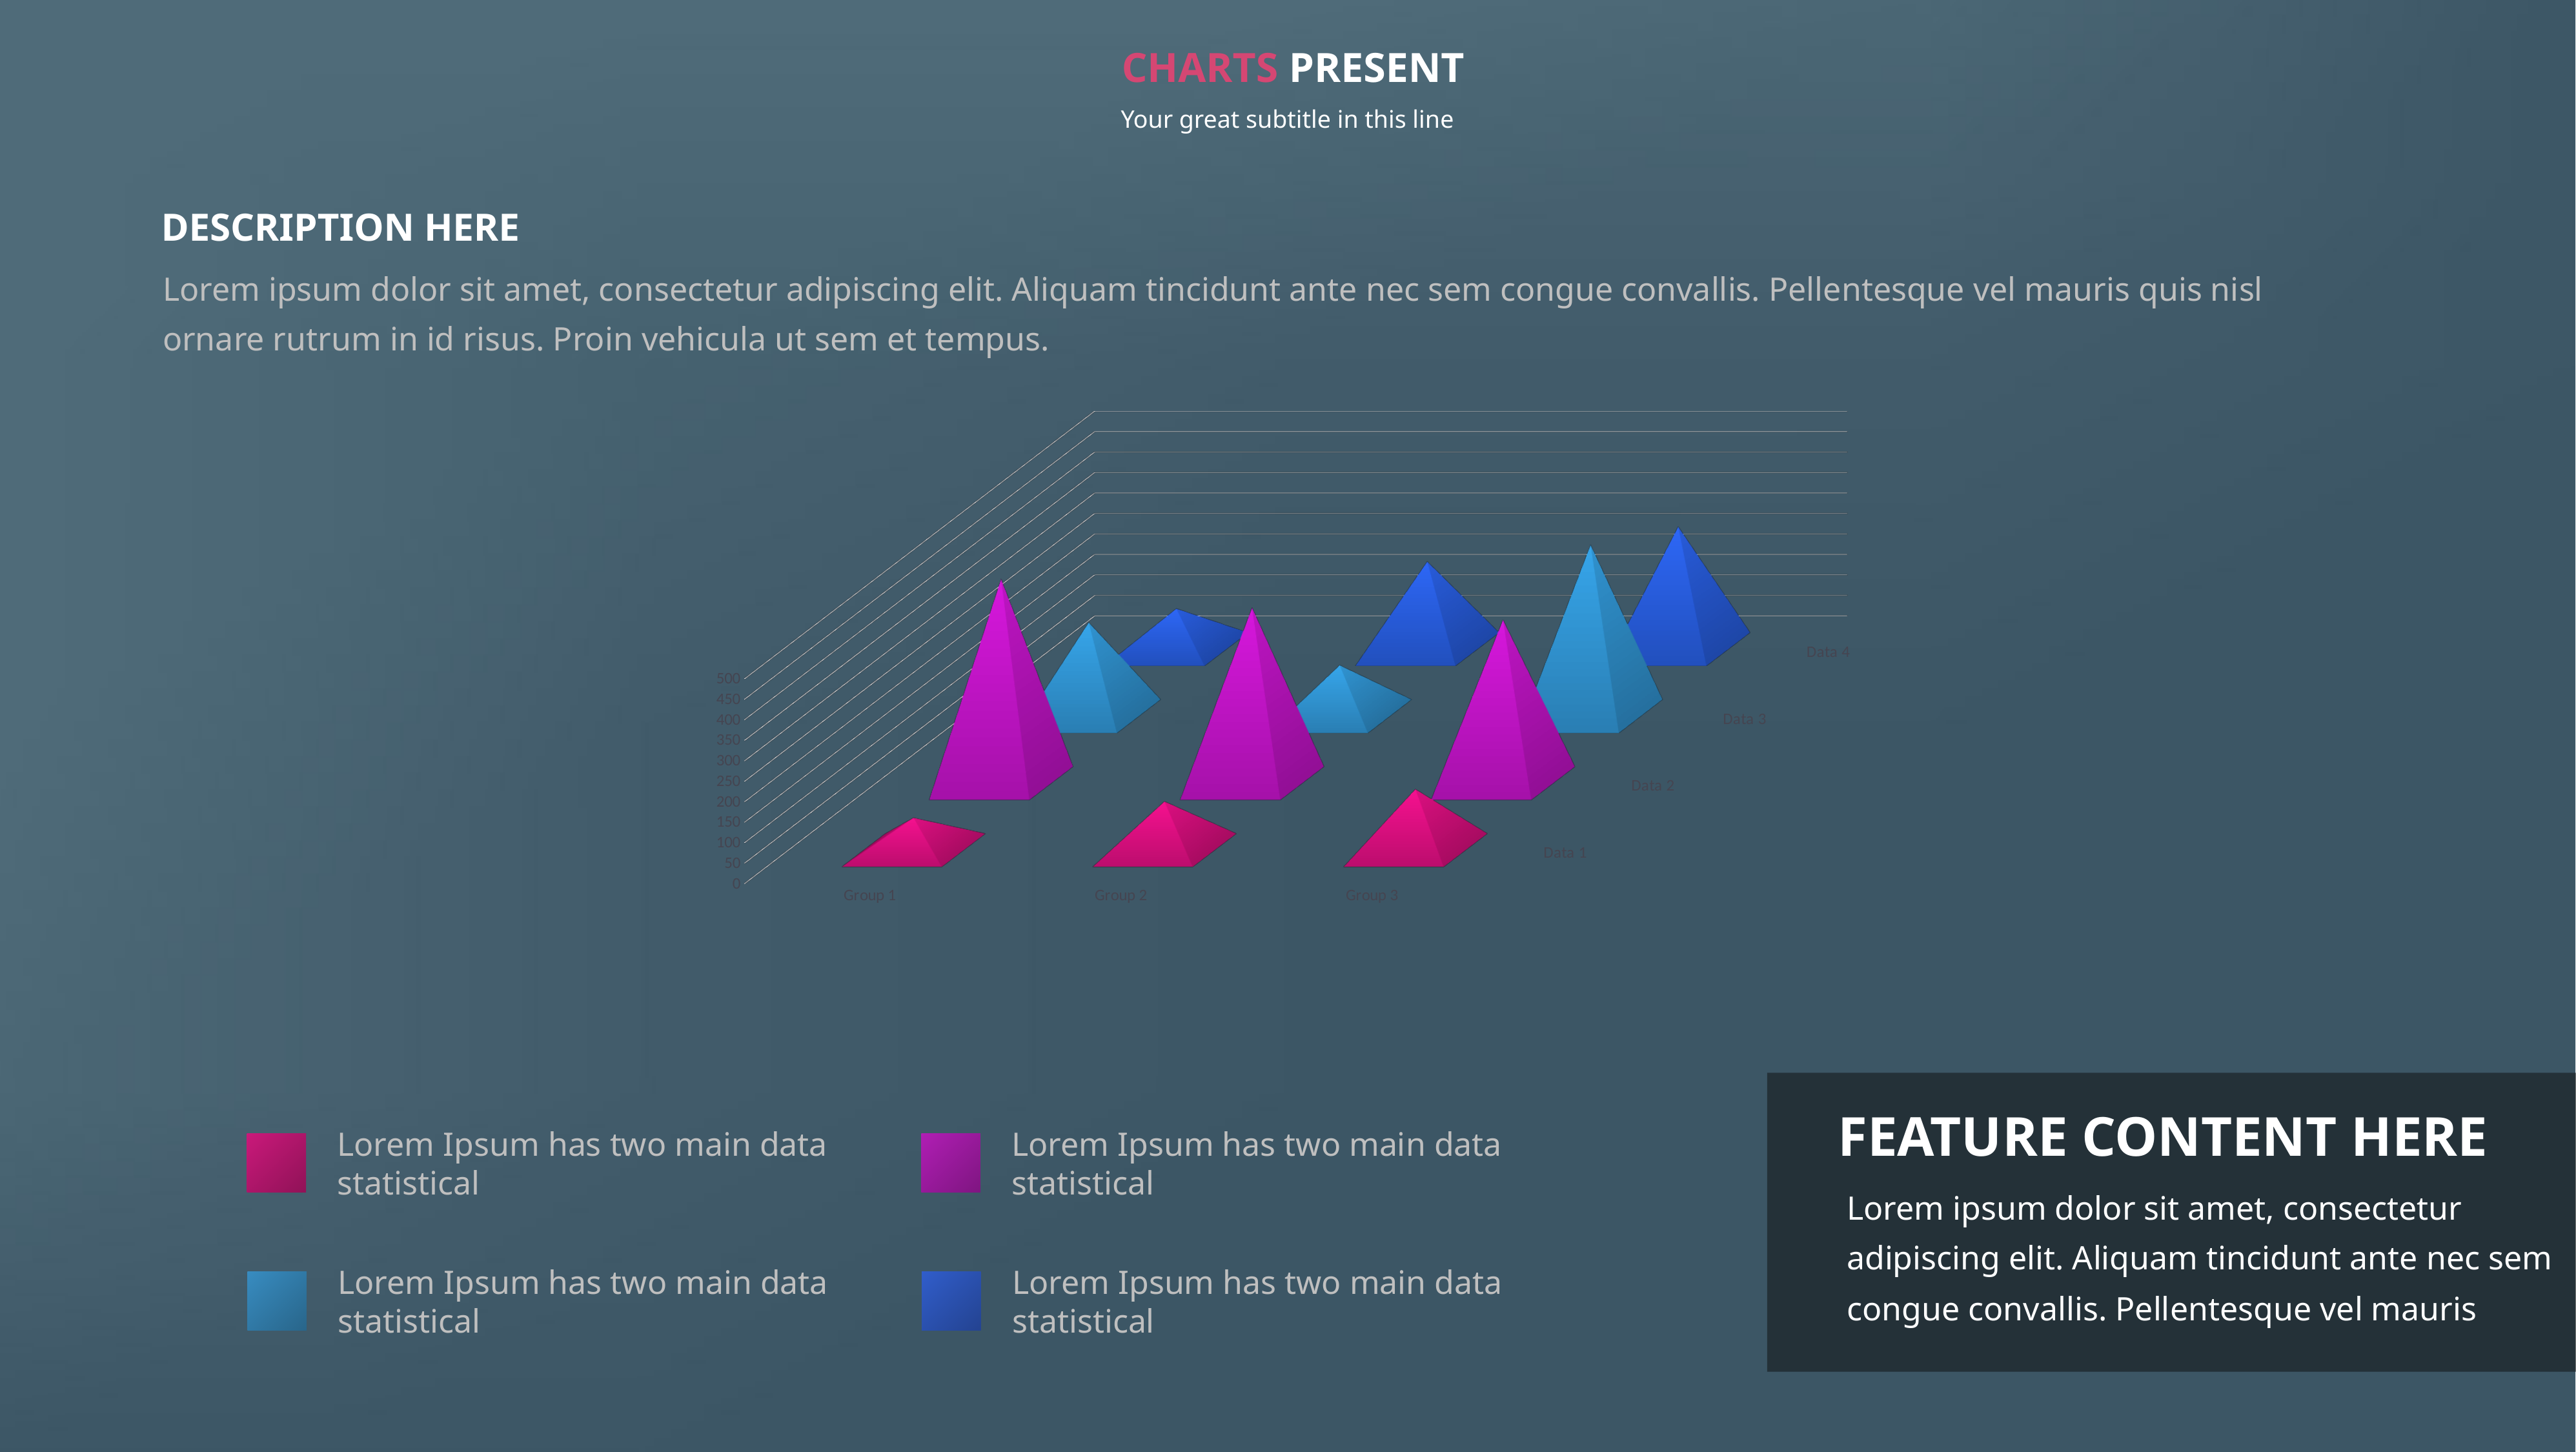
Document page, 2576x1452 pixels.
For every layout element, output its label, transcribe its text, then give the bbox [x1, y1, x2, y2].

text_box [246, 1270, 308, 1332]
text_box Lorem Ipsum has two main data statistical [988, 1112, 1576, 1213]
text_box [803, 32, 1783, 146]
chart [170, 401, 2344, 935]
text_box Lorem Ipsum has two main data statistical [314, 1112, 919, 1213]
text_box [136, 193, 2377, 372]
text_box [1767, 1073, 2576, 1372]
text_box [920, 1132, 982, 1194]
text_box Lorem Ipsum has two main data statistical [989, 1250, 1576, 1351]
text_box [245, 1132, 307, 1194]
text_box Lorem Ipsum has two main data statistical [314, 1250, 920, 1351]
text_box [920, 1270, 982, 1332]
picture [0, 0, 2576, 1452]
